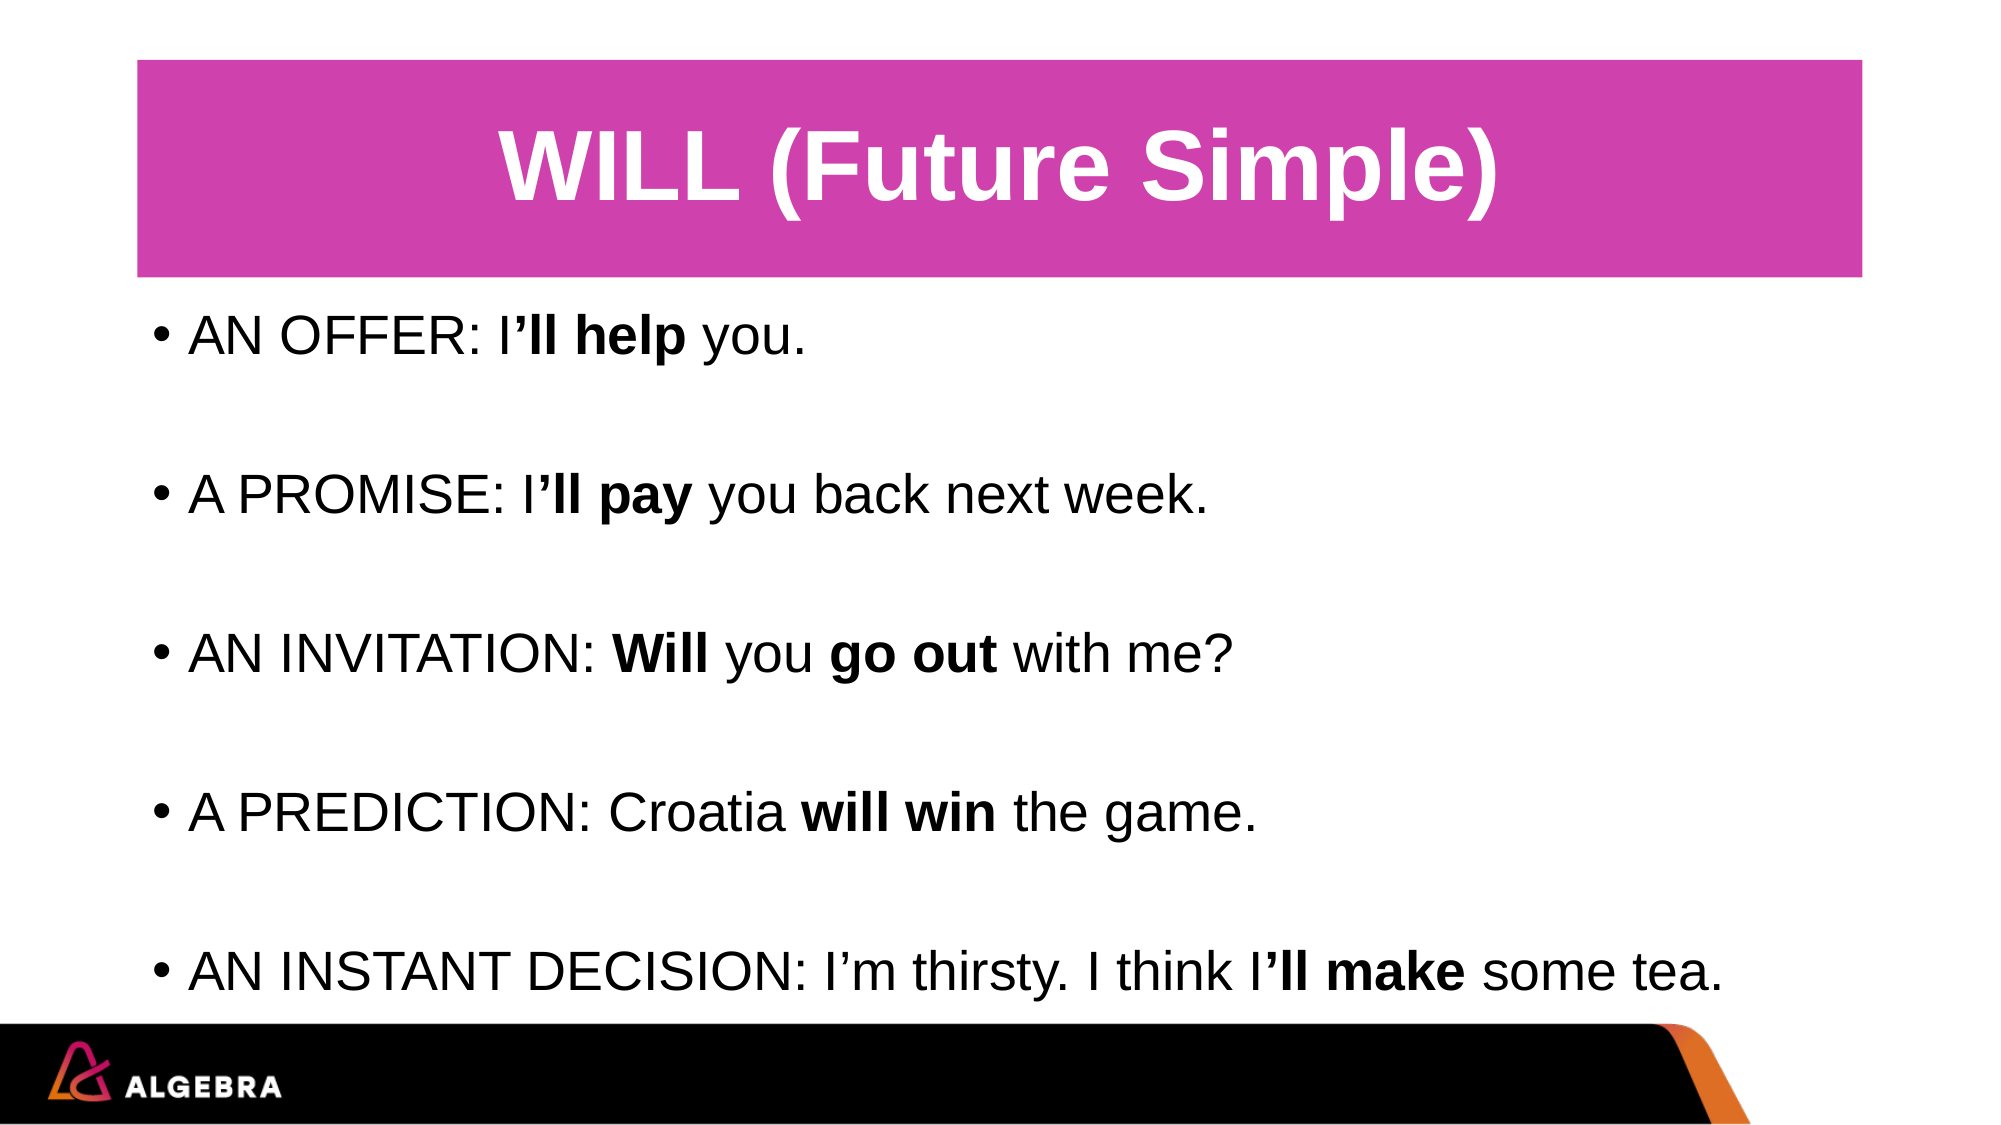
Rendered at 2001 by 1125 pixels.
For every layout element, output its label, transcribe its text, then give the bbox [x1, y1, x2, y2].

picture [0, 1023, 1958, 1125]
list AN OFFER: I’ll help you. A PROMISE: I’ll pay you back next week. AN INVITATION: Will you go out with me? A PREDICTION: Croatia will win the game. AN INSTANT DECISION: I’m thirsty. I think I’ll make some tea. [137, 299, 1863, 1014]
title WILL (Future Simple) [137, 59, 1863, 278]
